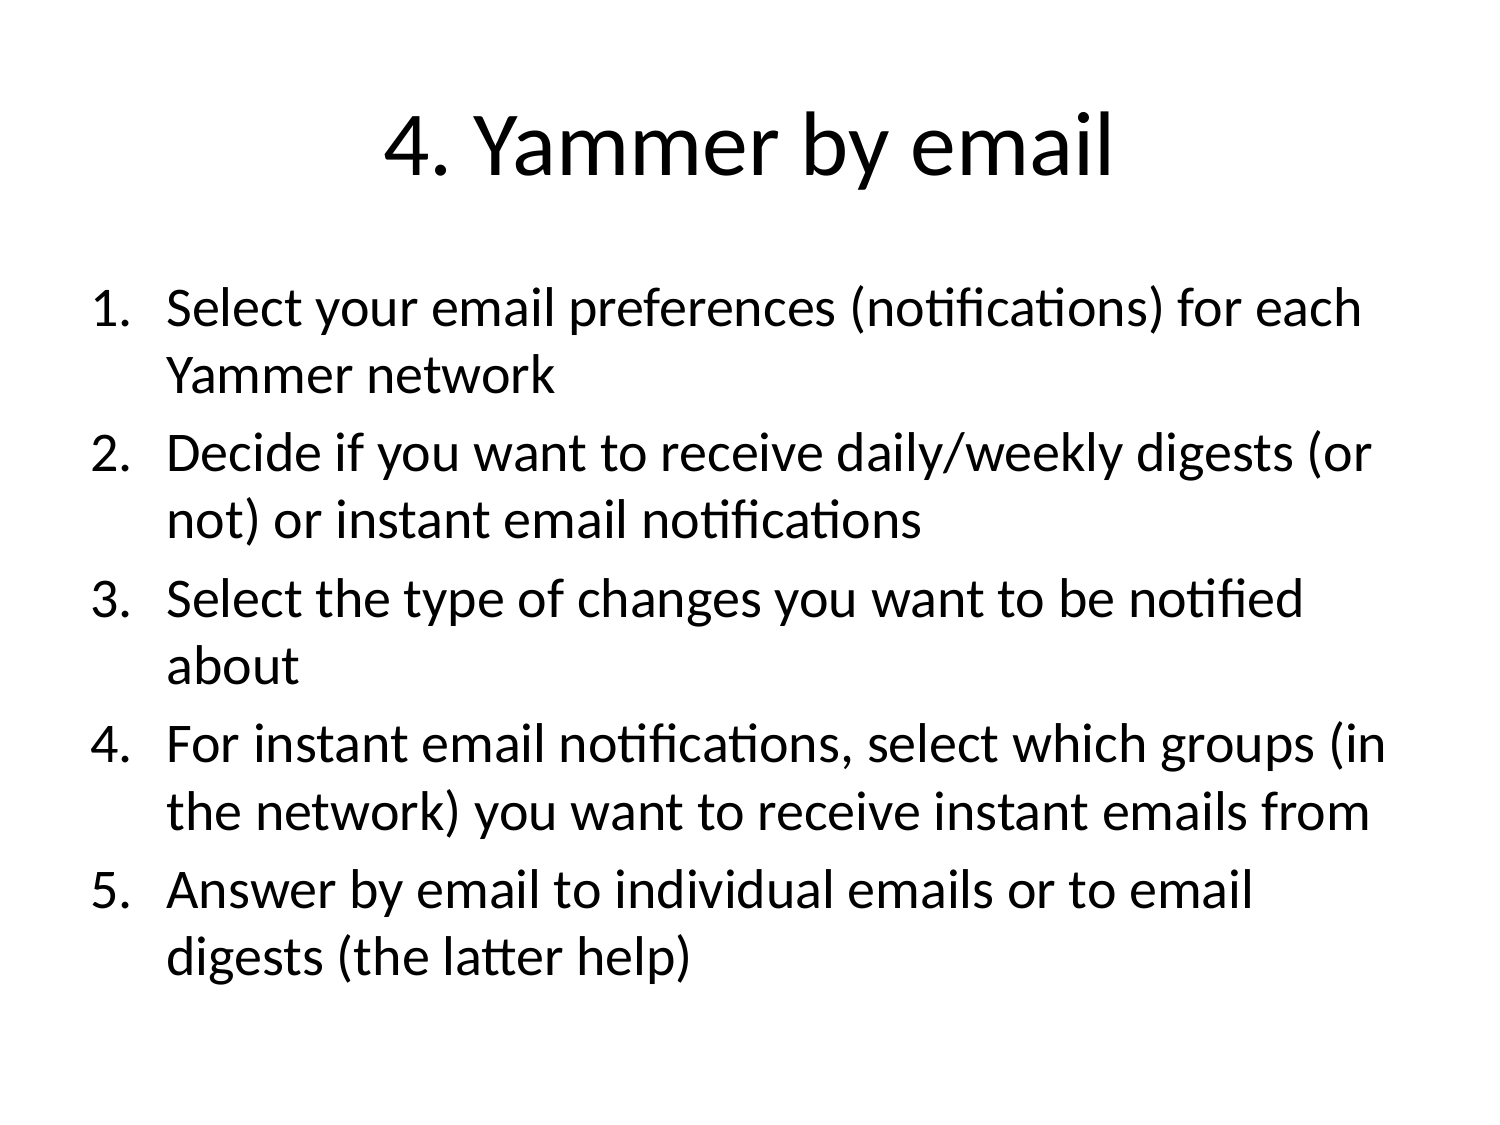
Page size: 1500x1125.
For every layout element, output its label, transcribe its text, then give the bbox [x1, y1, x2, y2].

list Select your email preferences (notifications) for each Yammer network Decide if you want to receive daily/weekly digests (or not) or instant email notifications Select the type of changes you want to be notified about For instant email notifications, select which groups (in the network) you want to receive instant emails from Answer by email to individual emails or to email digests (the latter help) [75, 262, 1425, 1005]
title 4. Yammer by email [75, 45, 1425, 233]
